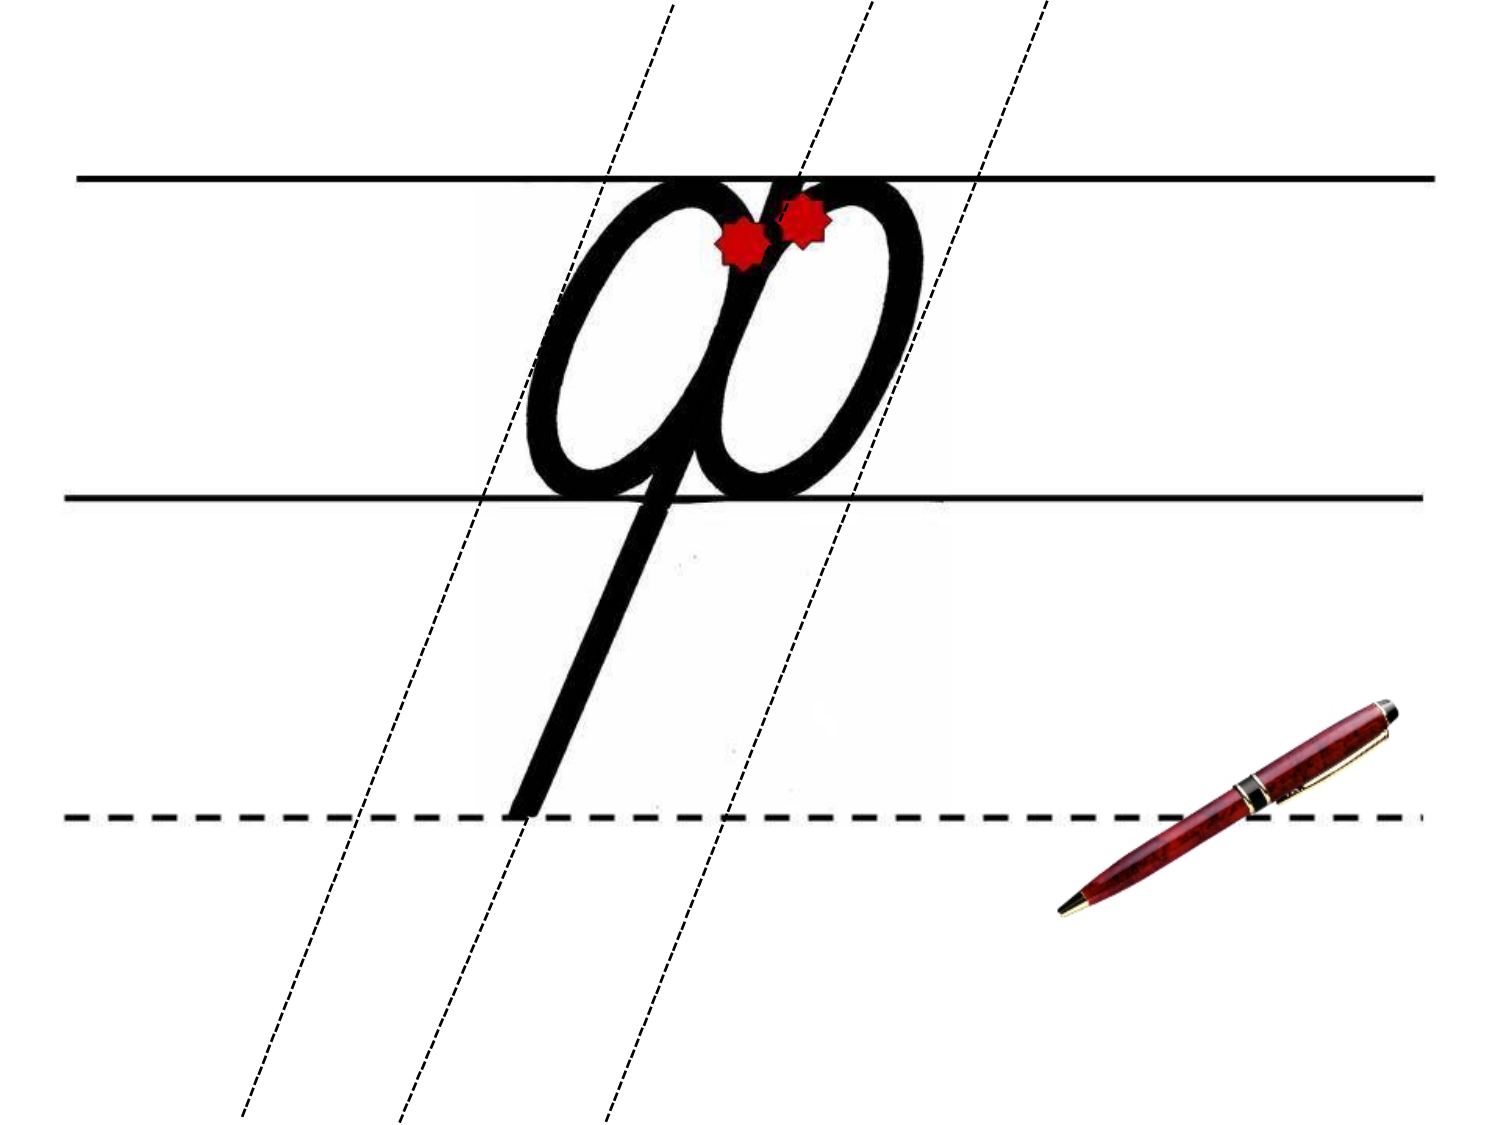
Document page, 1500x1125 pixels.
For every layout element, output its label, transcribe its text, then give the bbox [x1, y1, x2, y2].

picture [0, 101, 1500, 1125]
text_box -------------------------------------------------------------------------------------------------------- [599, 0, 703, 100]
text_box ---------------------------------------------------------------------------------------------------------------- [793, 0, 901, 100]
text_box ----------------------------------------------------------------------------------------------------------------------- [970, 0, 1074, 100]
